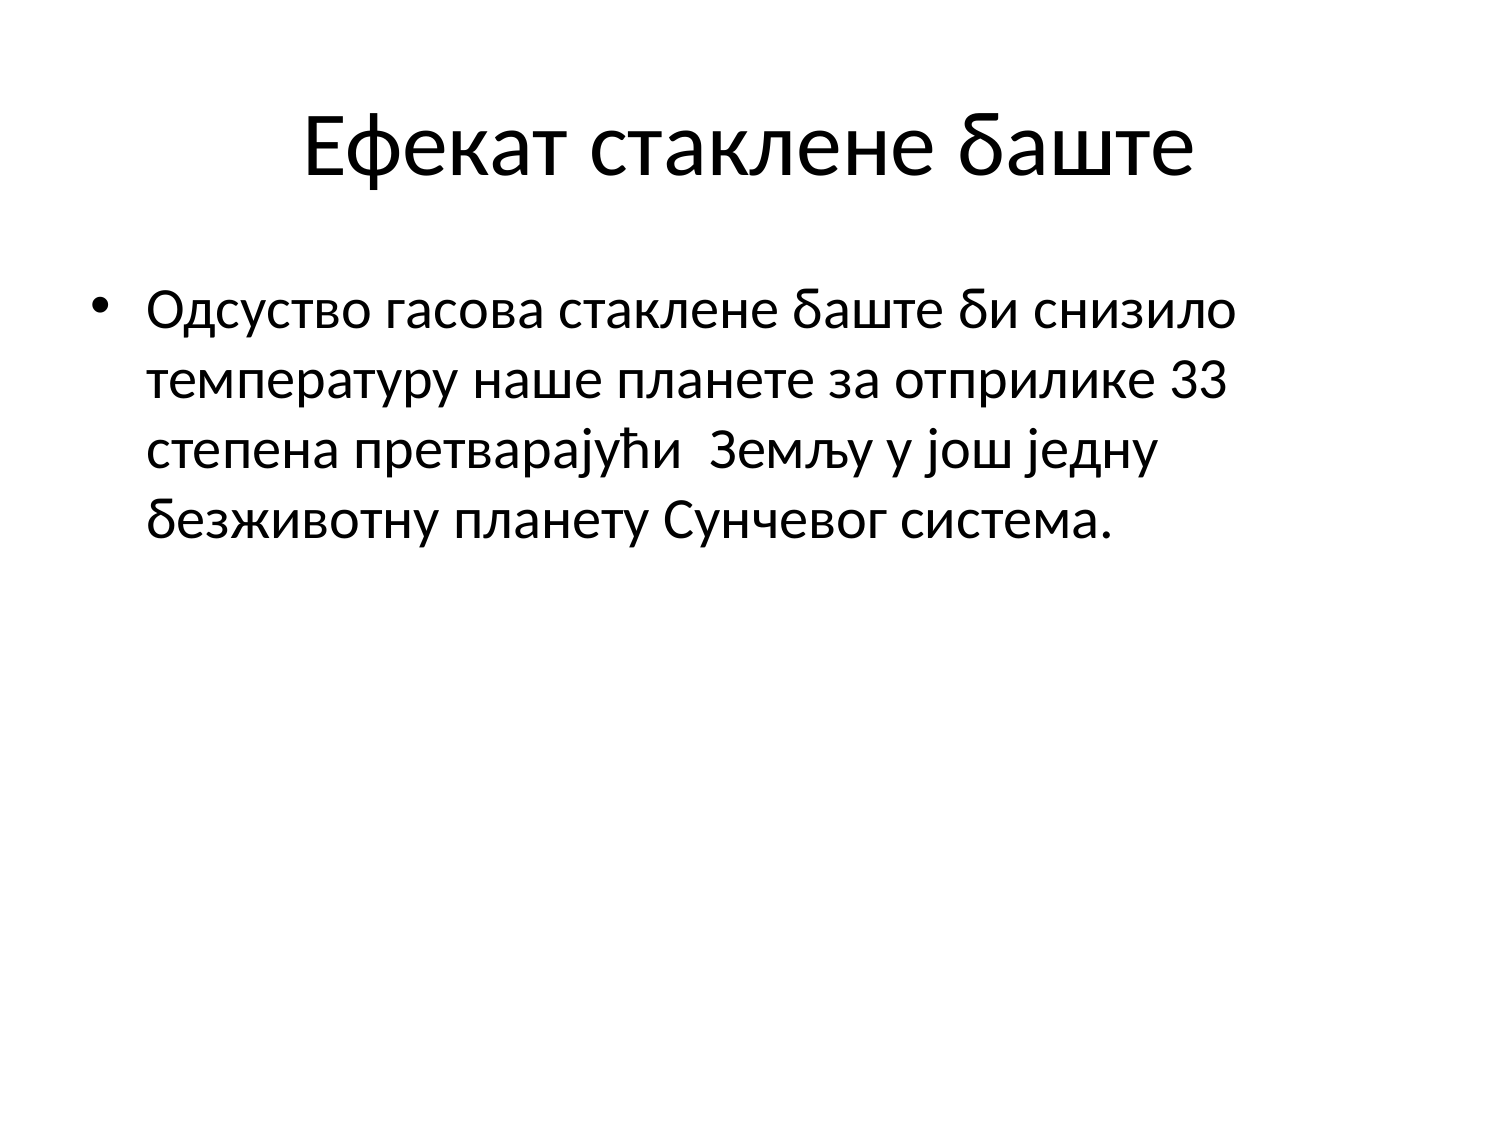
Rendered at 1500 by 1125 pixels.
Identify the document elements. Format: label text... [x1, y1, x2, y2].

list Одсуство гасова стаклене баште би снизило температуру наше планете за отприлике 33 степена претварајући Земљу у још једну безживотну планету Сунчевог система. [75, 262, 1425, 1005]
title Ефекат стаклене баште [75, 45, 1425, 233]
